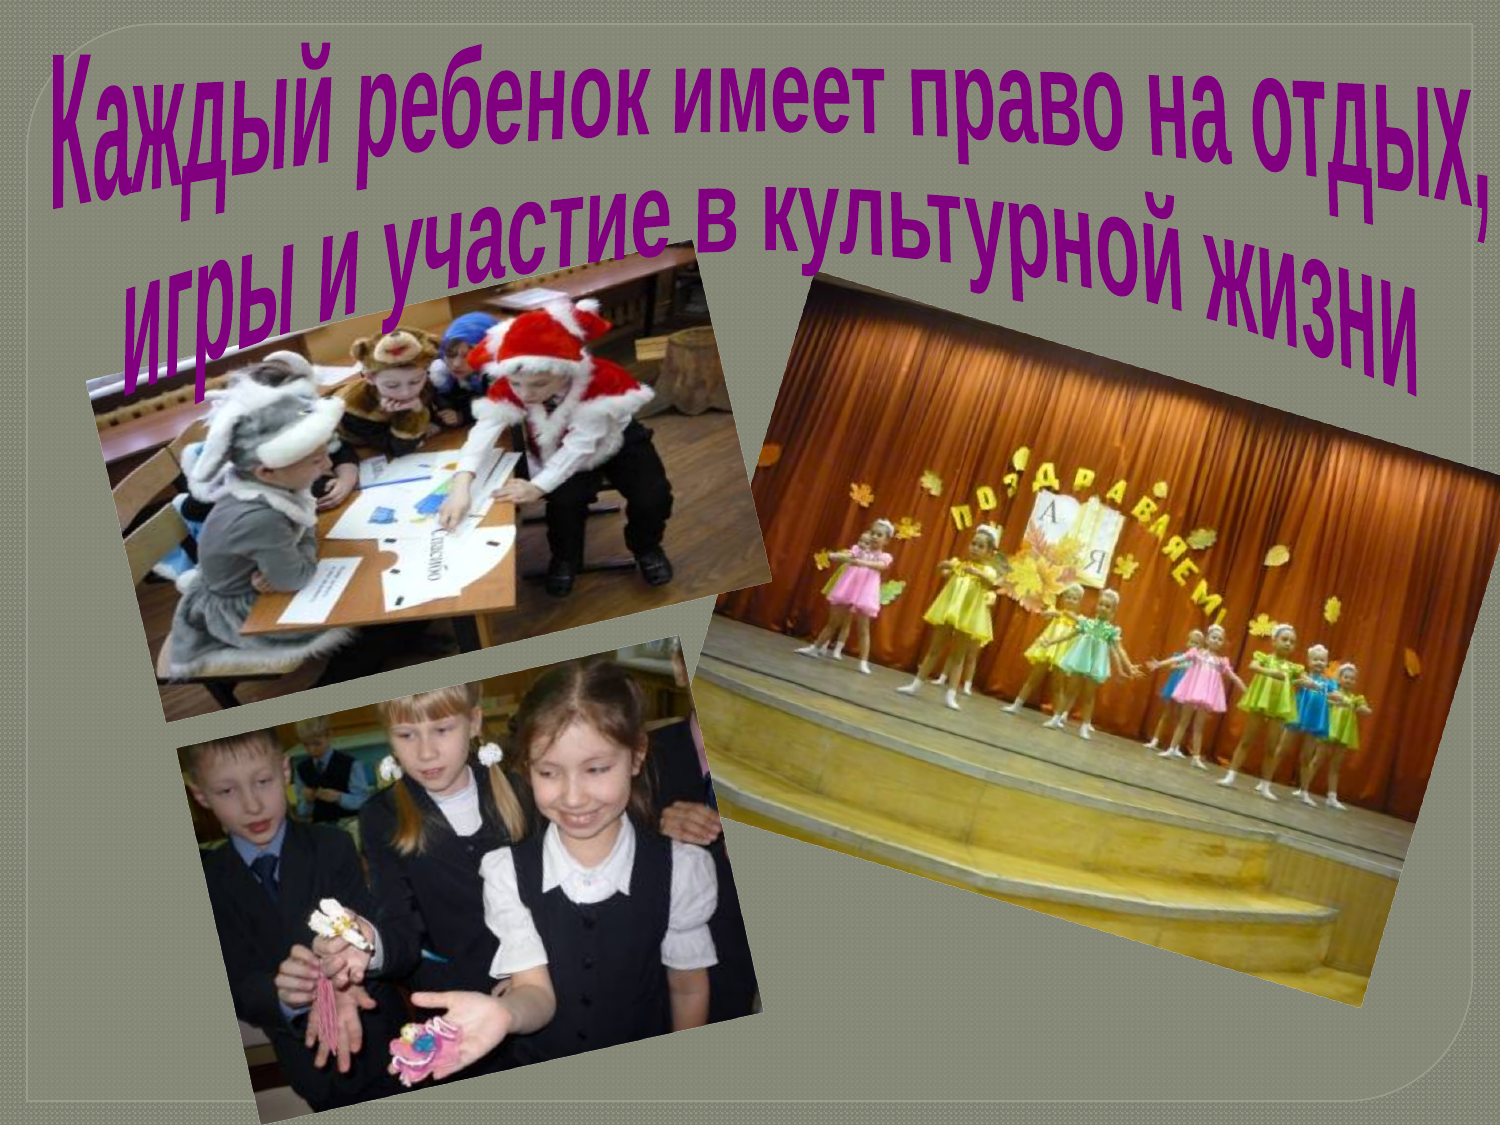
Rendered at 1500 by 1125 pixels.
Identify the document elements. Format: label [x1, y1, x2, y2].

picture [87, 240, 1500, 1124]
